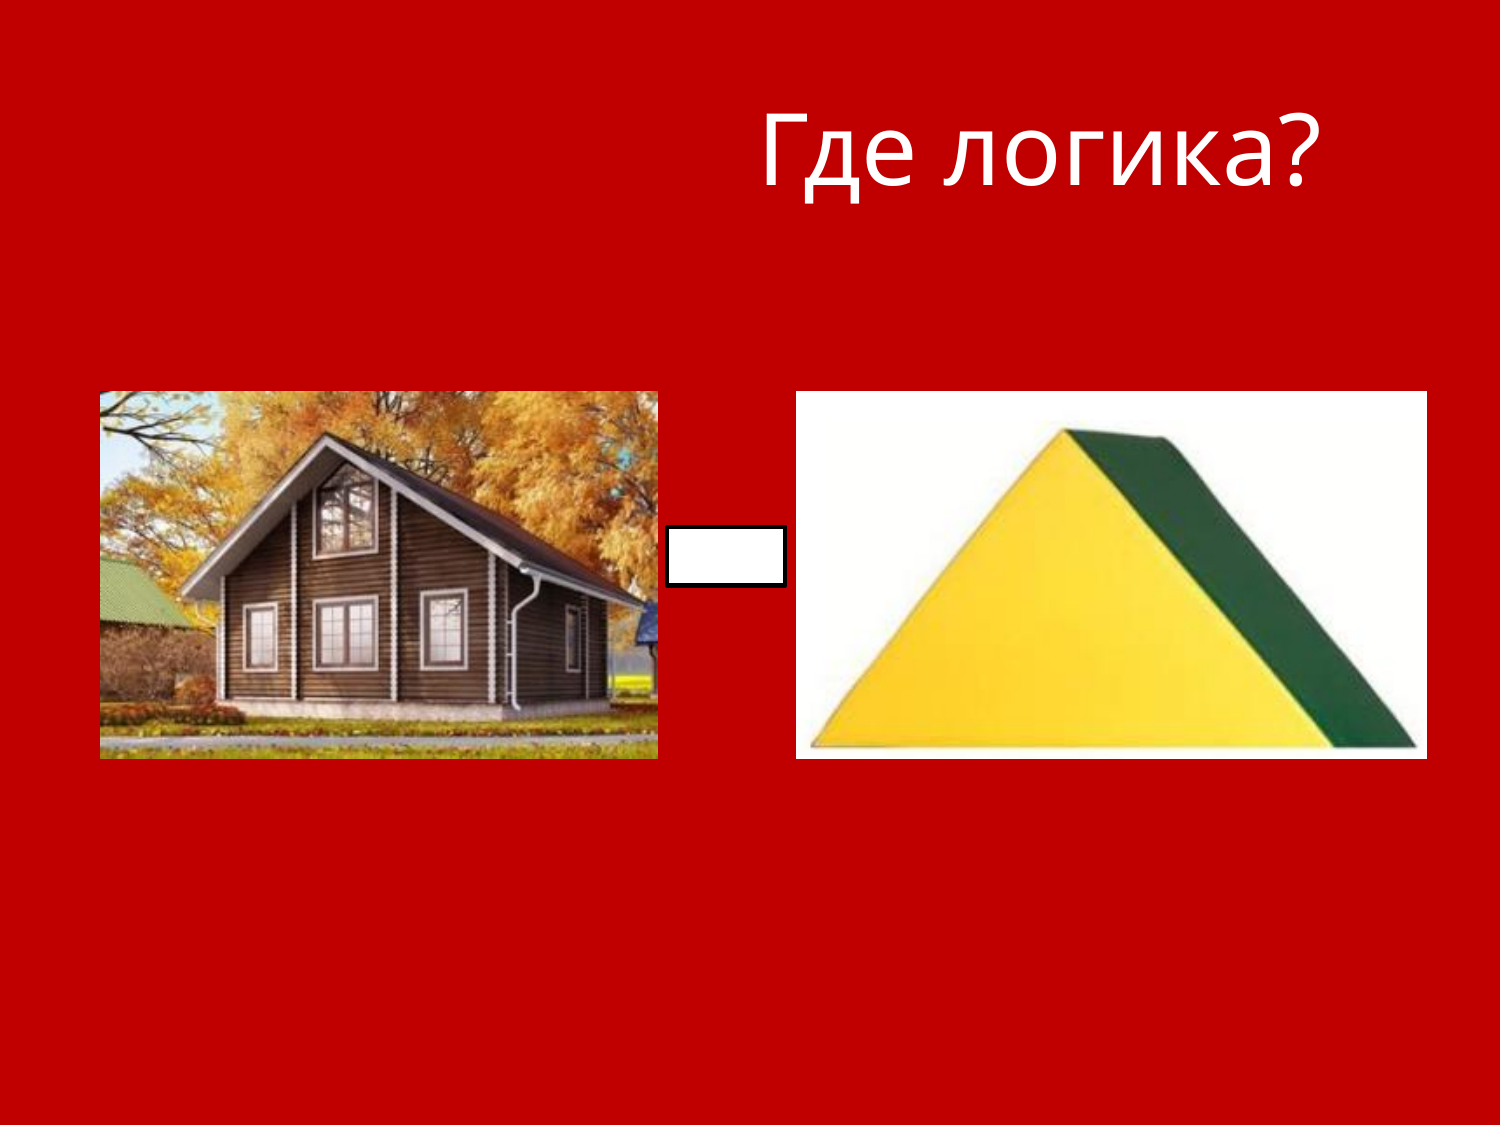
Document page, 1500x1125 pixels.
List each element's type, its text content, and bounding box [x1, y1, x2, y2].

picture [100, 391, 659, 759]
text_box Где логика? [742, 78, 1338, 213]
text_box [665, 525, 787, 588]
picture [796, 391, 1428, 759]
